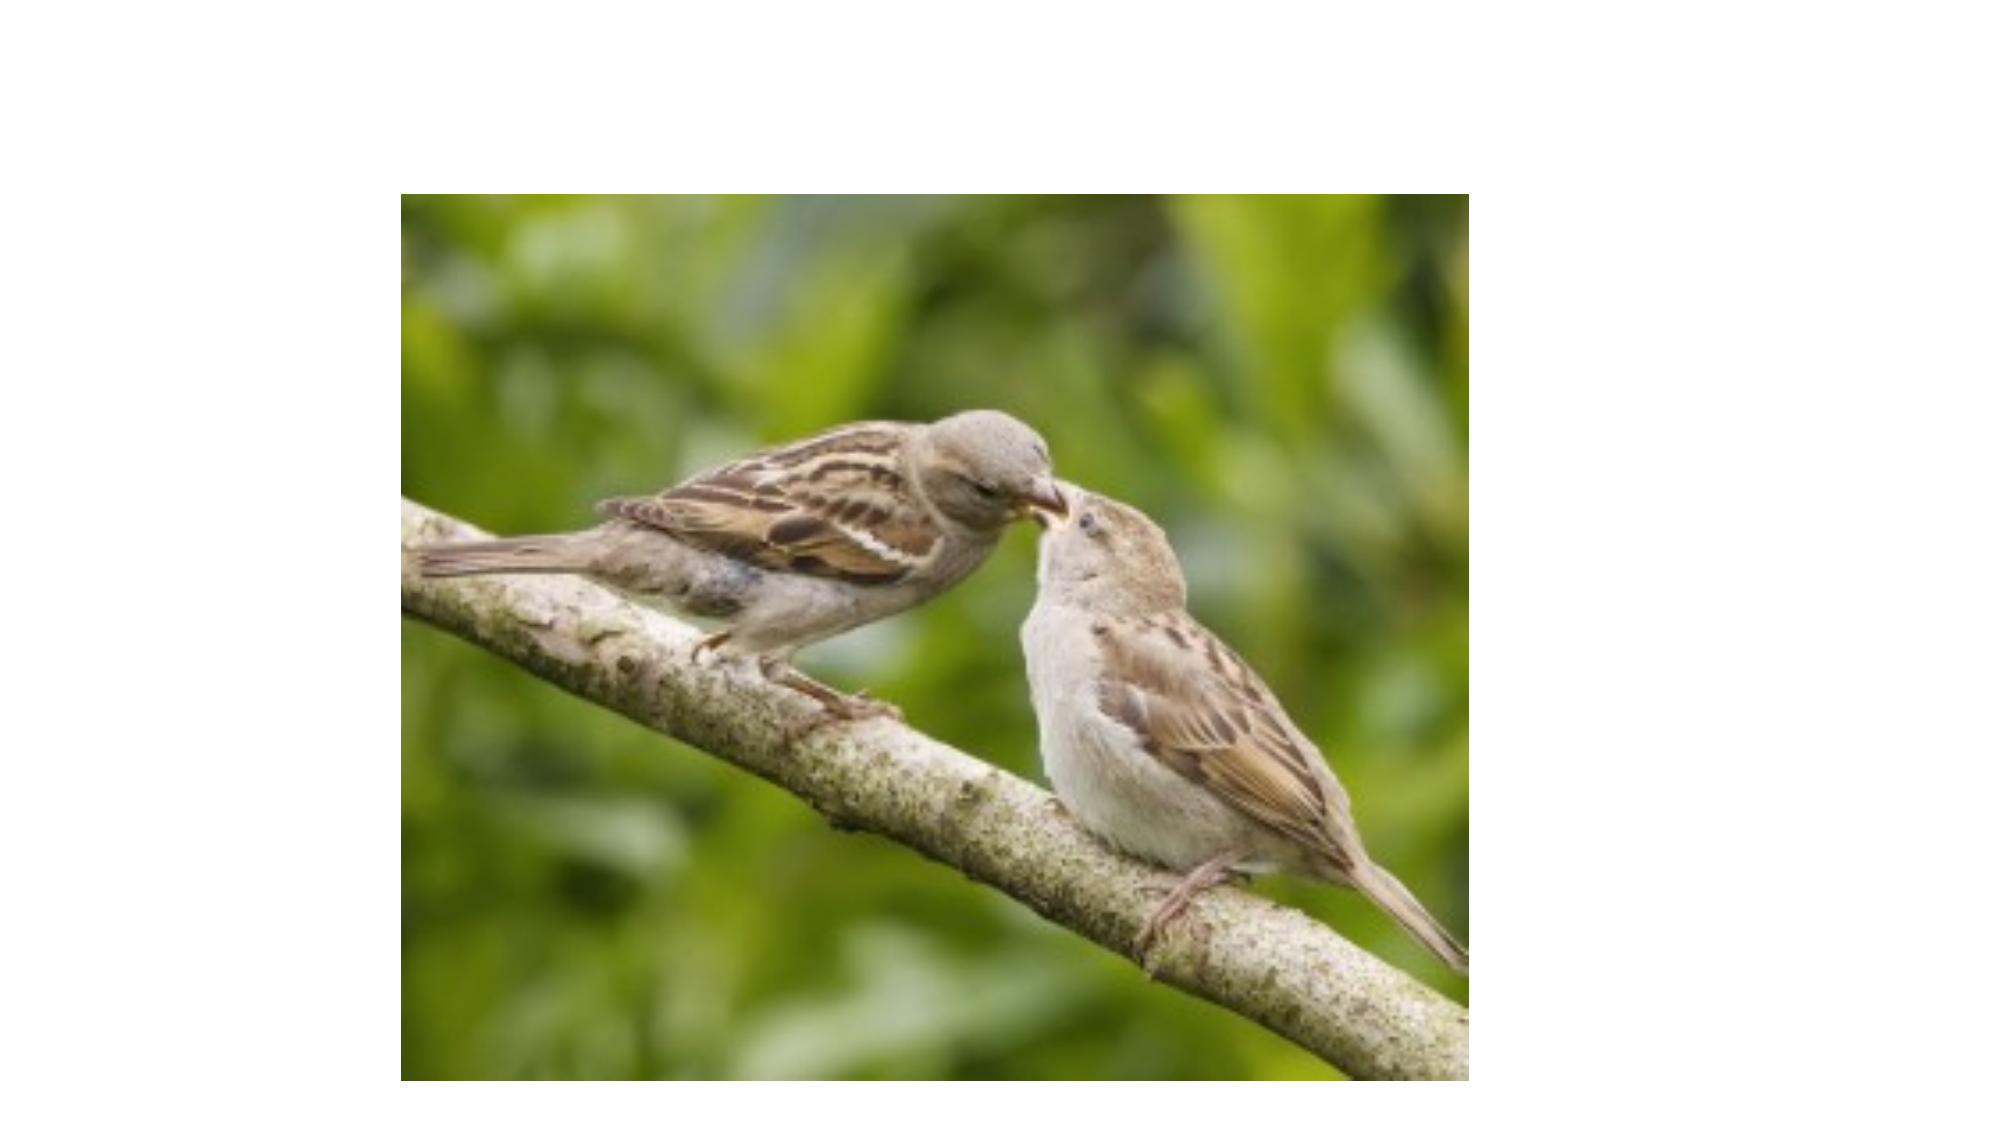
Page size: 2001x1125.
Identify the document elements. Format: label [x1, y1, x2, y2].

picture [401, 194, 1469, 1081]
